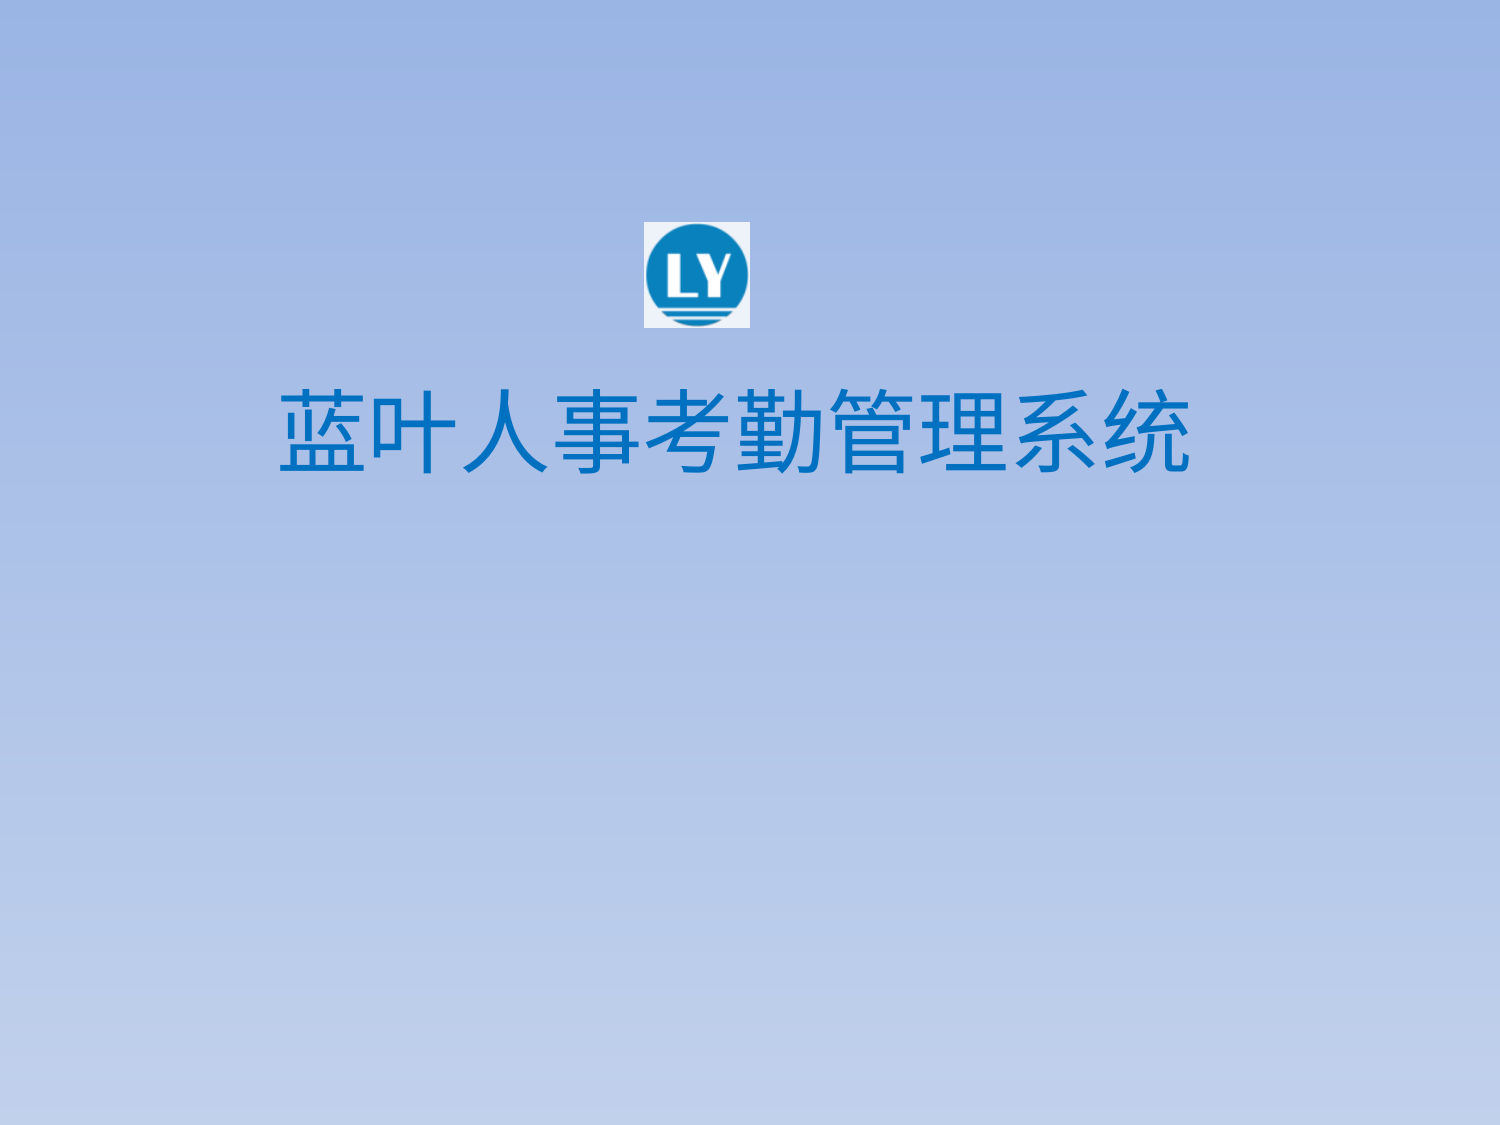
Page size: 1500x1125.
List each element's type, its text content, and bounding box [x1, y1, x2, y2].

picture [644, 222, 751, 328]
title 蓝叶人事考勤管理系统 [222, 344, 1247, 516]
